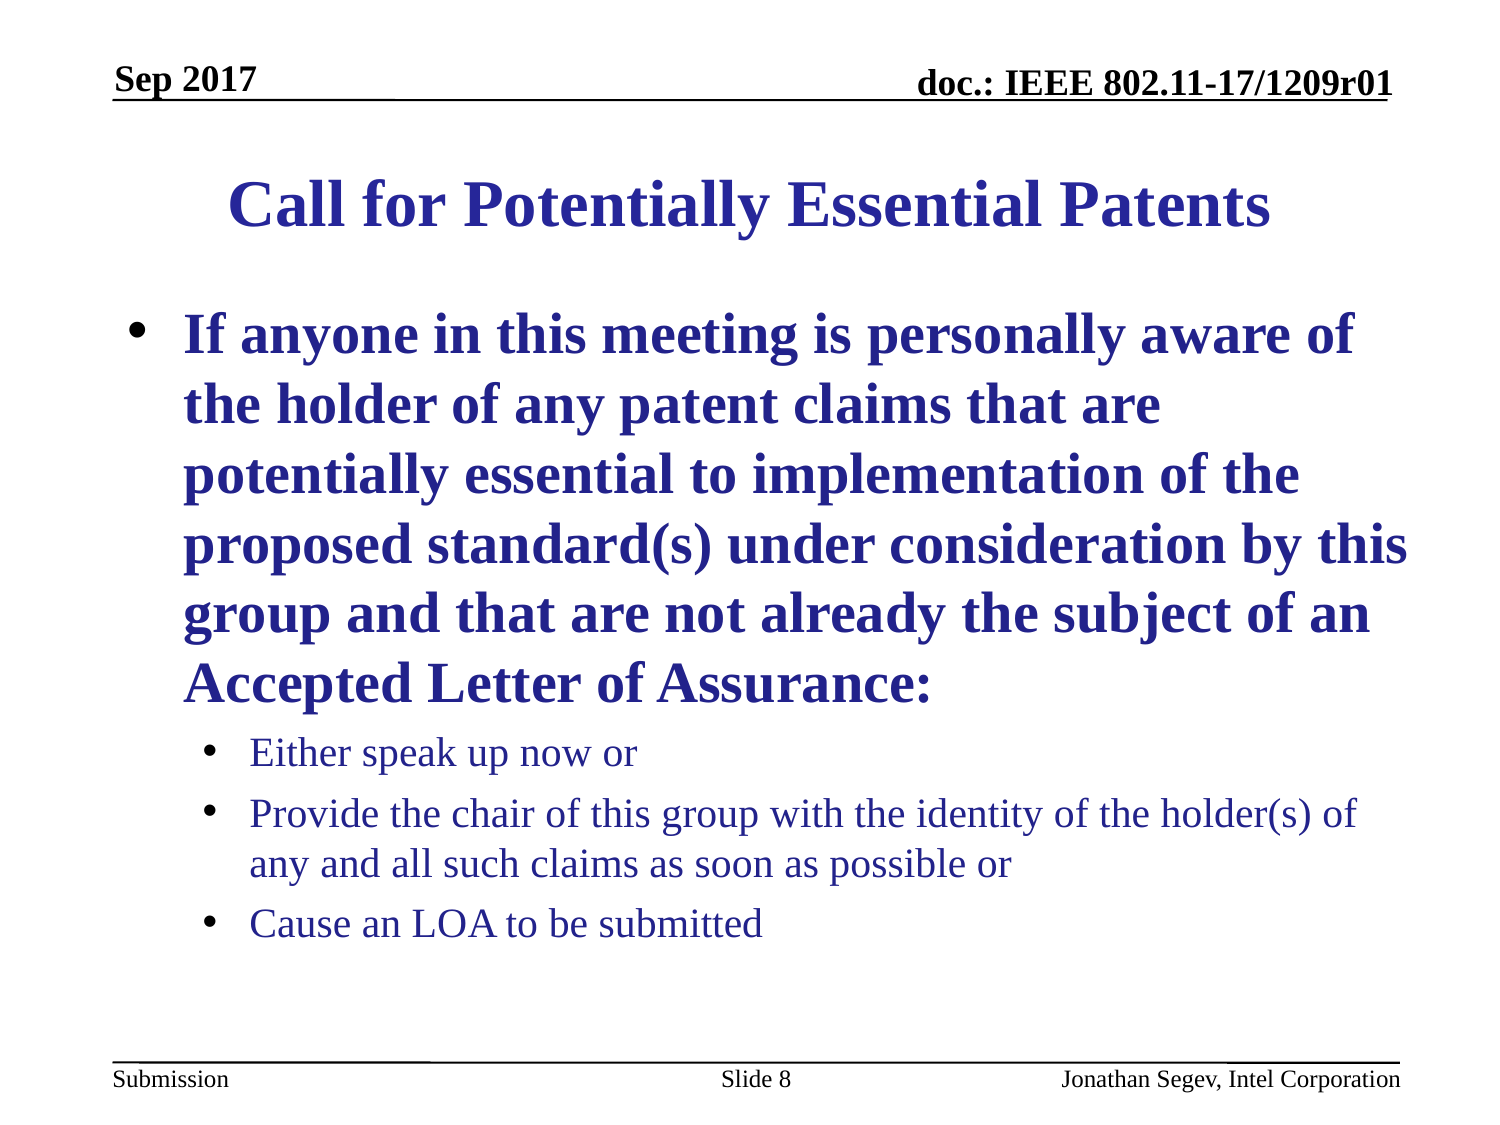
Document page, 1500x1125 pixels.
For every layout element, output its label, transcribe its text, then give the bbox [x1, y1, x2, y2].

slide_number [114, 54, 423, 100]
title Call for Potentially Essential Patents [112, 112, 1388, 287]
footer Jonathan Segev, Intel Corporation [878, 1063, 1402, 1093]
text_box If anyone in this meeting is personally aware of the holder of any patent claims that are potentially essential to implementation of the proposed standard(s) under consideration by this group and that are not already the subject of an Accepted Letter of Assurance: Either speak up now or Provide the chair of this group with the identity of the holder(s) of any and all such claims as soon as possible or Cause an LOA to be submitted [112, 287, 1438, 1063]
slide_number Slide 8 [712, 1063, 800, 1123]
